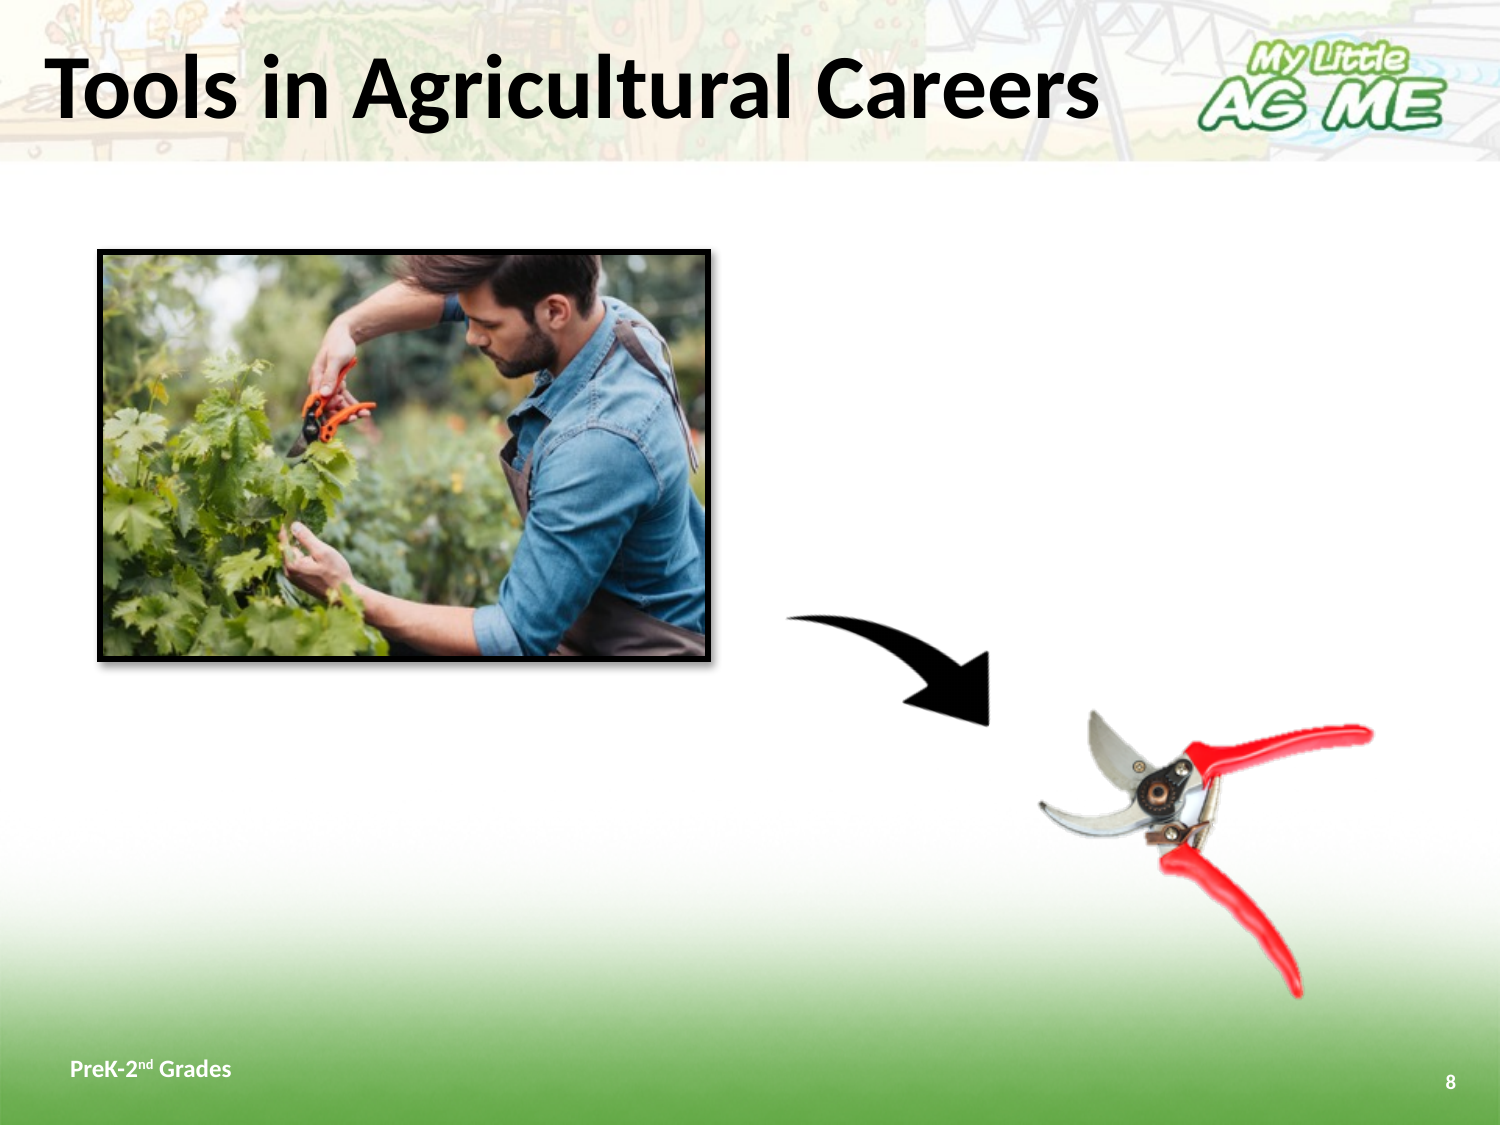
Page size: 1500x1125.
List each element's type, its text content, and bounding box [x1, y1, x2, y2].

picture [0, 0, 1500, 1125]
title Tools in Agricultural Careers [29, 7, 1324, 172]
